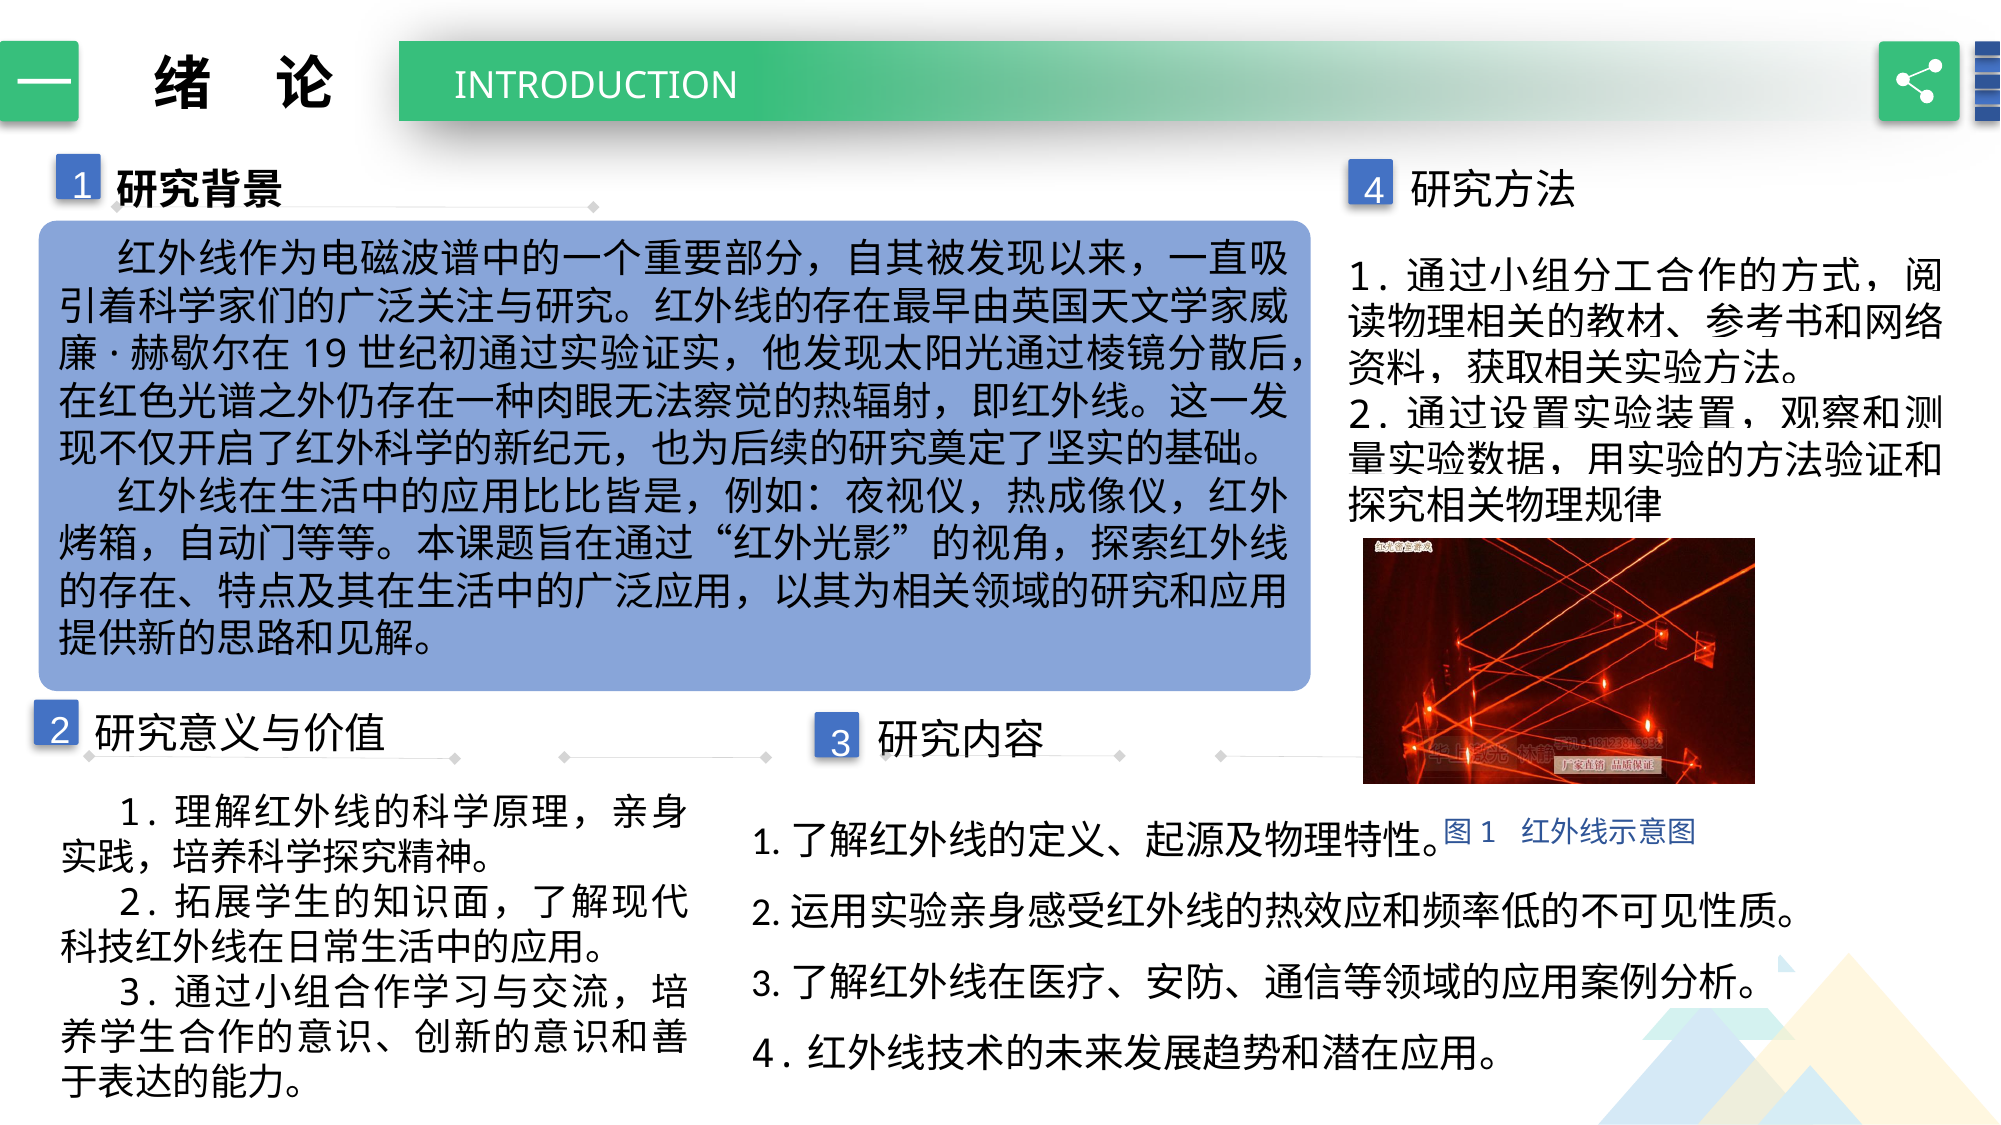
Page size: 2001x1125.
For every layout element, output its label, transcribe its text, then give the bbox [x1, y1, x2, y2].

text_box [1878, 41, 2000, 121]
text_box 1.通过小组分工合作的方式，阅读物理相关的教材、参考书和网络资料，获取相关实验方法。 2.通过设置实验装置，观察和测量实验数据，用实验的方法验证和探究相关物理规律 [1332, 245, 1960, 582]
text_box 研究方法 [1395, 140, 1602, 221]
text_box 一 [0, 39, 80, 123]
text_box 4 [1347, 158, 1394, 206]
text_box 红外线作为电磁波谱中的一个重要部分，自其被发现以来，一直吸引着科学家们的广泛关注与研究。红外线的存在最早由英国天文学家威廉·赫歇尔在19世纪初通过实验证实，他发现太阳光通过棱镜分散后，在红色光谱之外仍存在一种肉眼无法察觉的热辐射，即红外线。这一发现不仅开启了红外科学的新纪元，也为后续的研究奠定了坚实的基础。 红外线在生活中的应用比比皆是，例如：夜视仪，热成像仪，红外烤箱，自动门等等。本课题旨在通过“红外光影”的视角，探索红外线的存在、特点及其在生活中的广泛应用，以其为相关领域的研究和应用提供新的思路和见解。 [38, 220, 1311, 692]
text_box 图1 红外线示意图 [1428, 805, 2000, 856]
text_box 3 [813, 710, 861, 759]
picture [1363, 538, 1755, 784]
text_box 2 [32, 698, 79, 746]
text_box 1.了解红外线的定义、起源及物理特性。 2.运用实验亲身感受红外线的热效应和频率低的不可见性质。 3.了解红外线在医疗、安防、通信等领域的应用案例分析。 4.红外线技术的未来发展趋势和潜在应用。 [735, 783, 1879, 1084]
text_box 1 [55, 152, 102, 201]
text_box [399, 40, 2000, 122]
text_box INTRODUCTION [439, 53, 764, 114]
text_box 研究内容 [862, 690, 1070, 771]
text_box 1.理解红外线的科学原理，亲身实践，培养科学探究精神。 2.拓展学生的知识面，了解现代科技红外线在日常生活中的应用。 3.通过小组合作学习与交流，培养学生合作的意识、创新的意识和善于表达的能力。 [45, 780, 705, 1111]
text_box 研究意义与价值 [79, 683, 417, 764]
text_box 研究背景 [101, 139, 299, 220]
text_box 绪 论 [102, 38, 350, 124]
